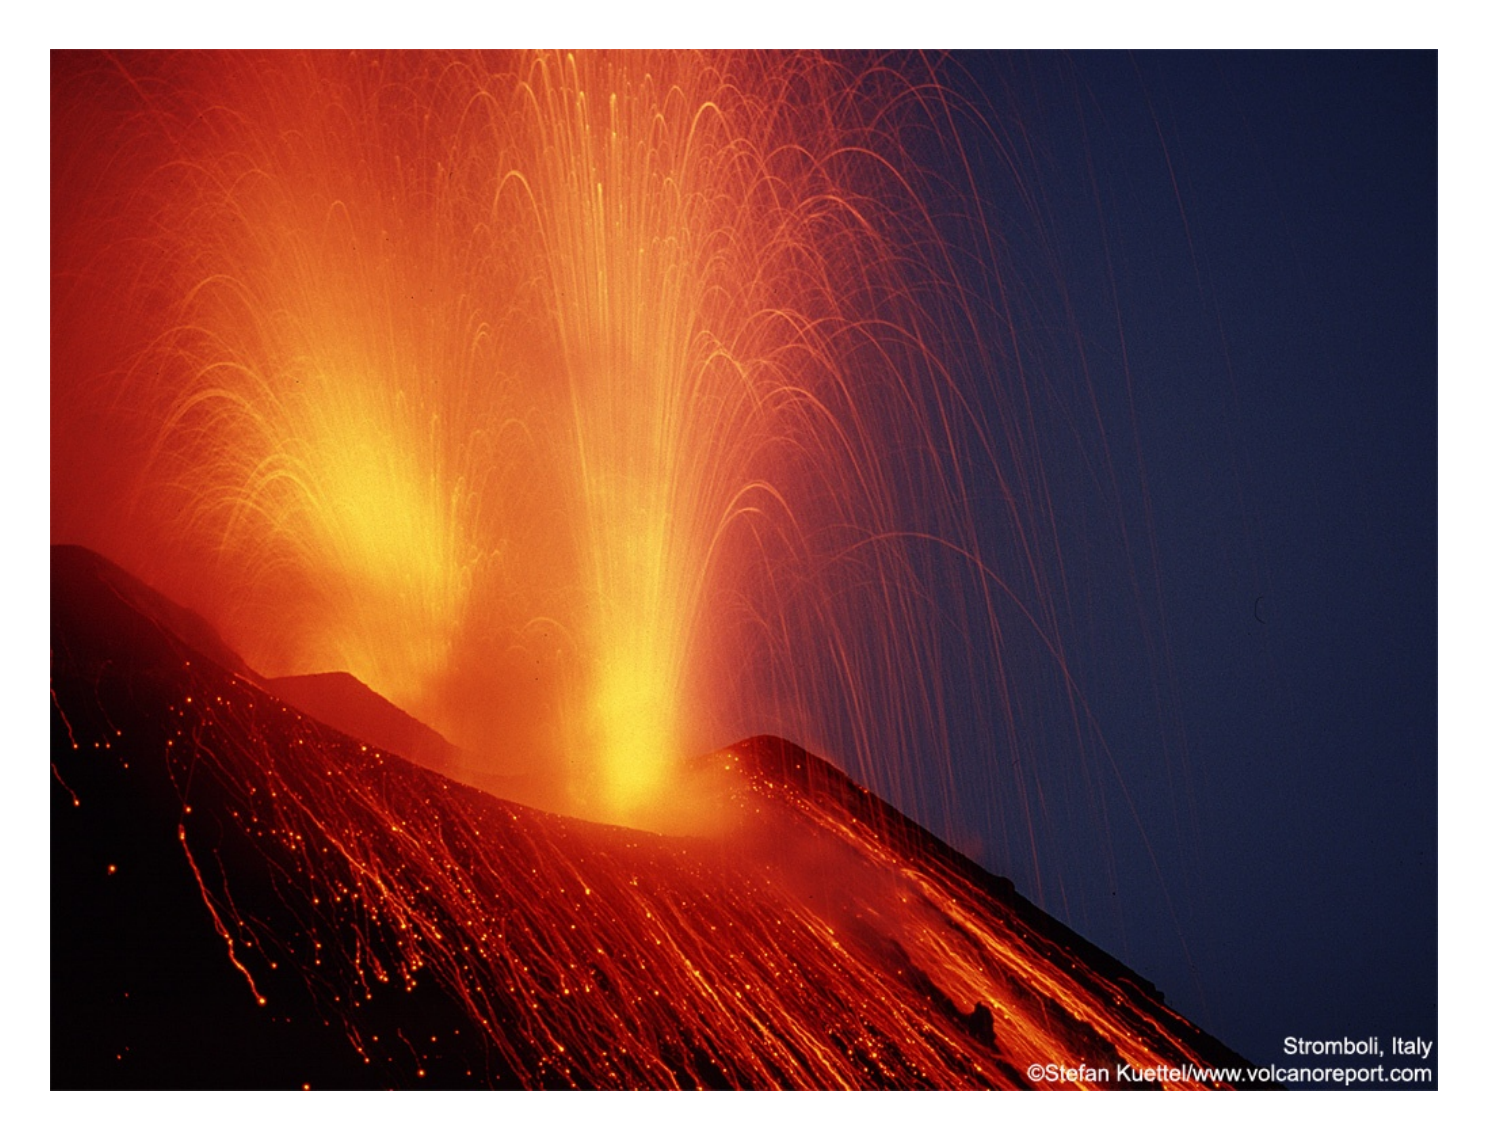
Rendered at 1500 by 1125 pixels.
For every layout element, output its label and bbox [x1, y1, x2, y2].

picture [49, 49, 1438, 1091]
